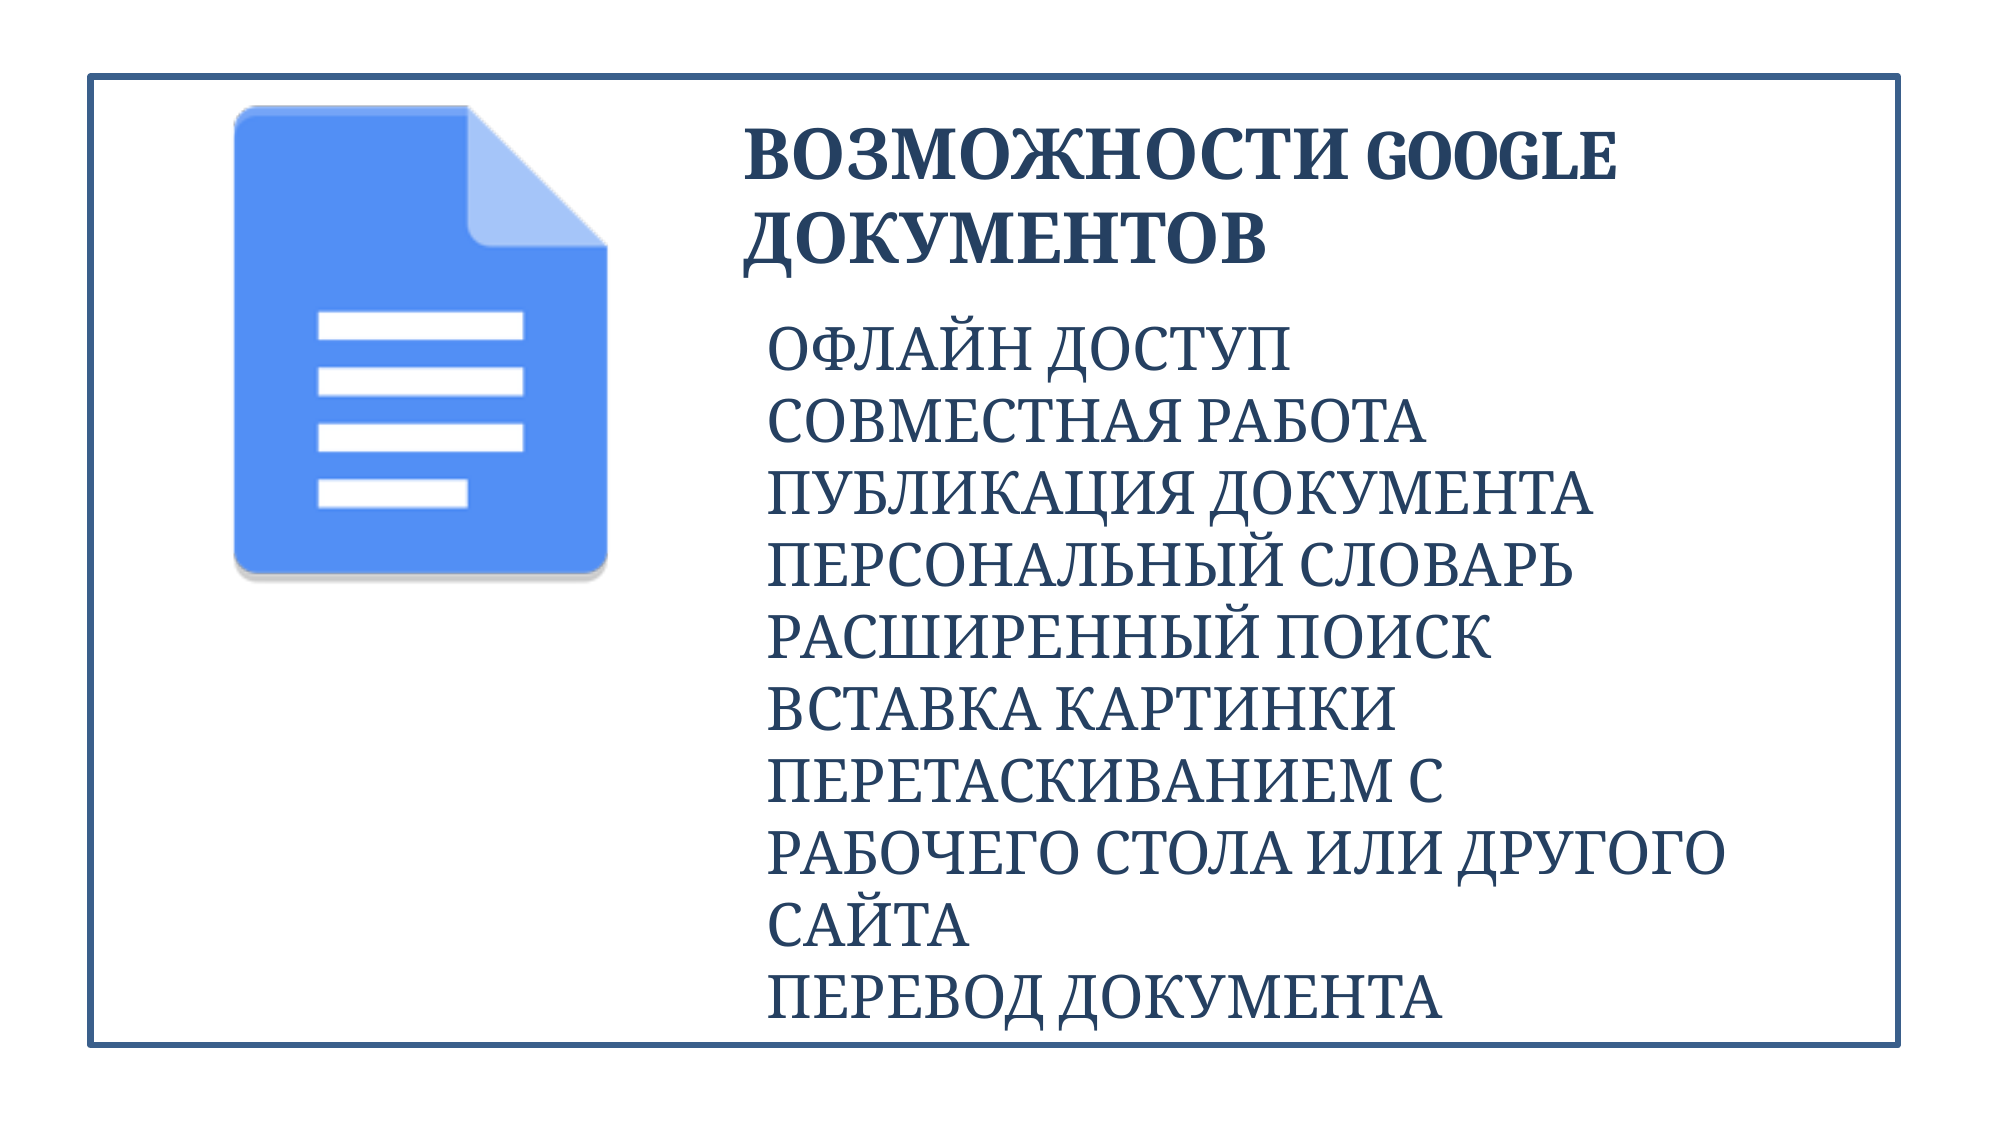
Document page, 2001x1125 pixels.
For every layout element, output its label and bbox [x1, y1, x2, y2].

text_box [88, 74, 1900, 1047]
picture [123, 42, 720, 640]
